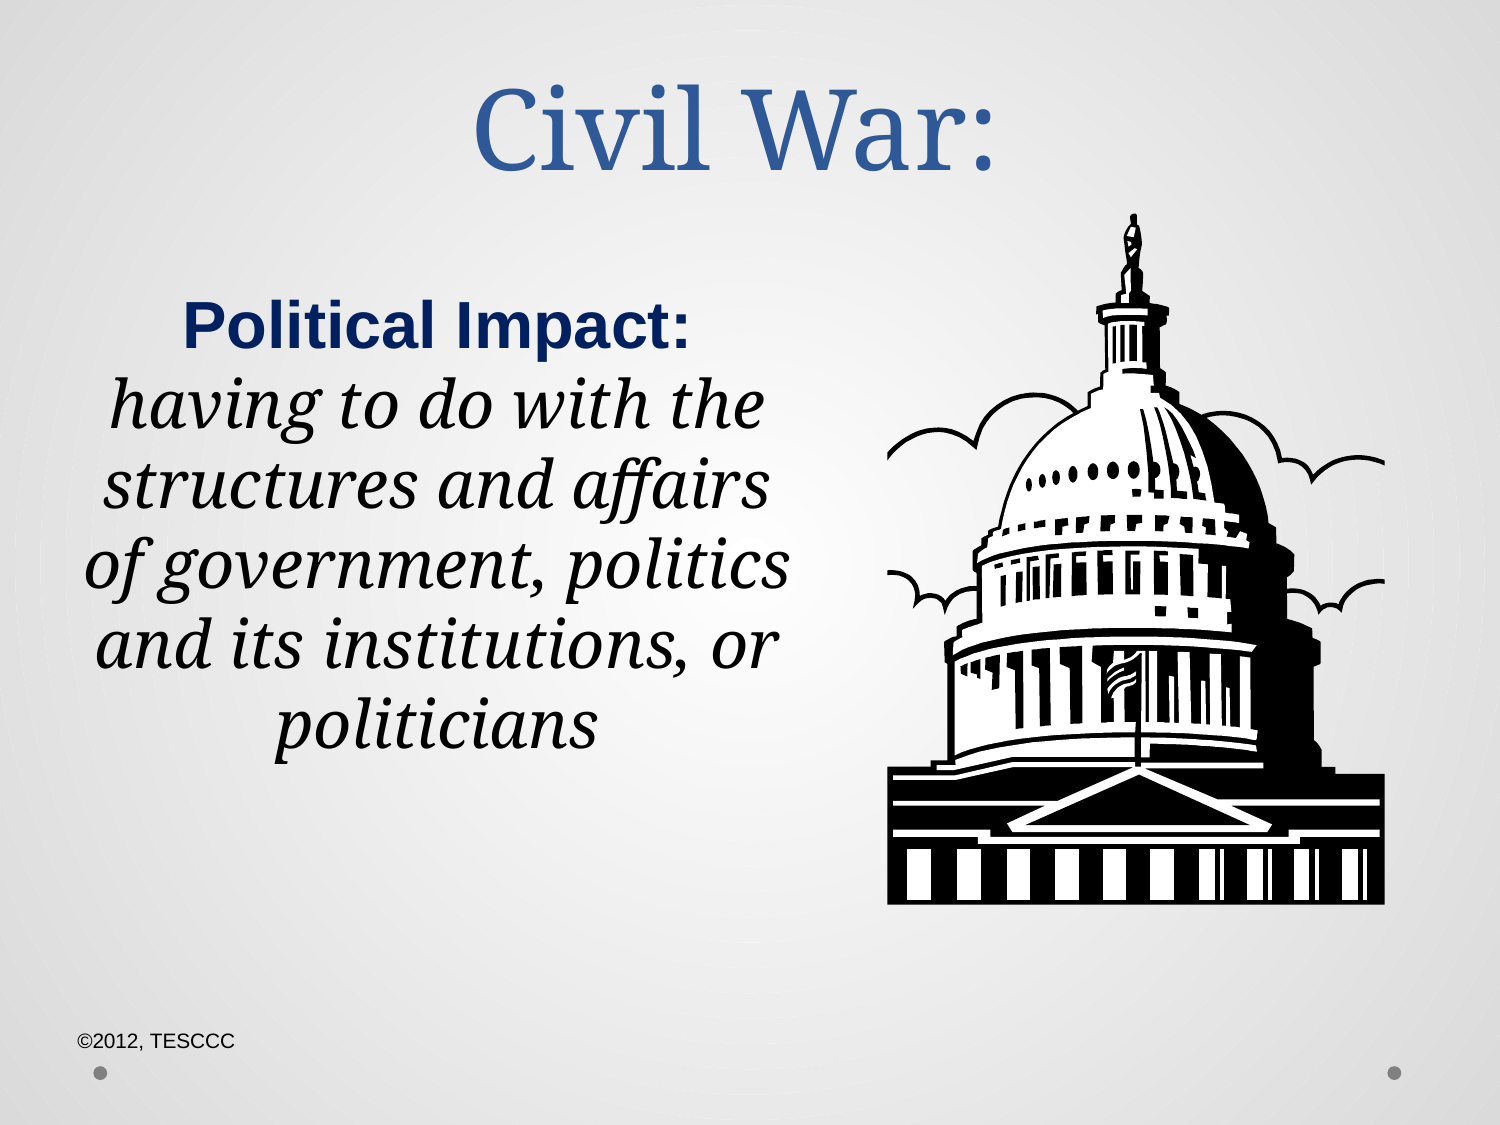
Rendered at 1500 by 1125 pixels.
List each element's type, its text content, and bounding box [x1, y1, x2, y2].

text_box Political Impact: having to do with the structures and affairs of government, politics and its institutions, or politicians [50, 274, 825, 930]
title Civil War: [75, 24, 1425, 200]
picture [887, 211, 1385, 905]
text_box ©2012, TESCCC [62, 1020, 400, 1060]
